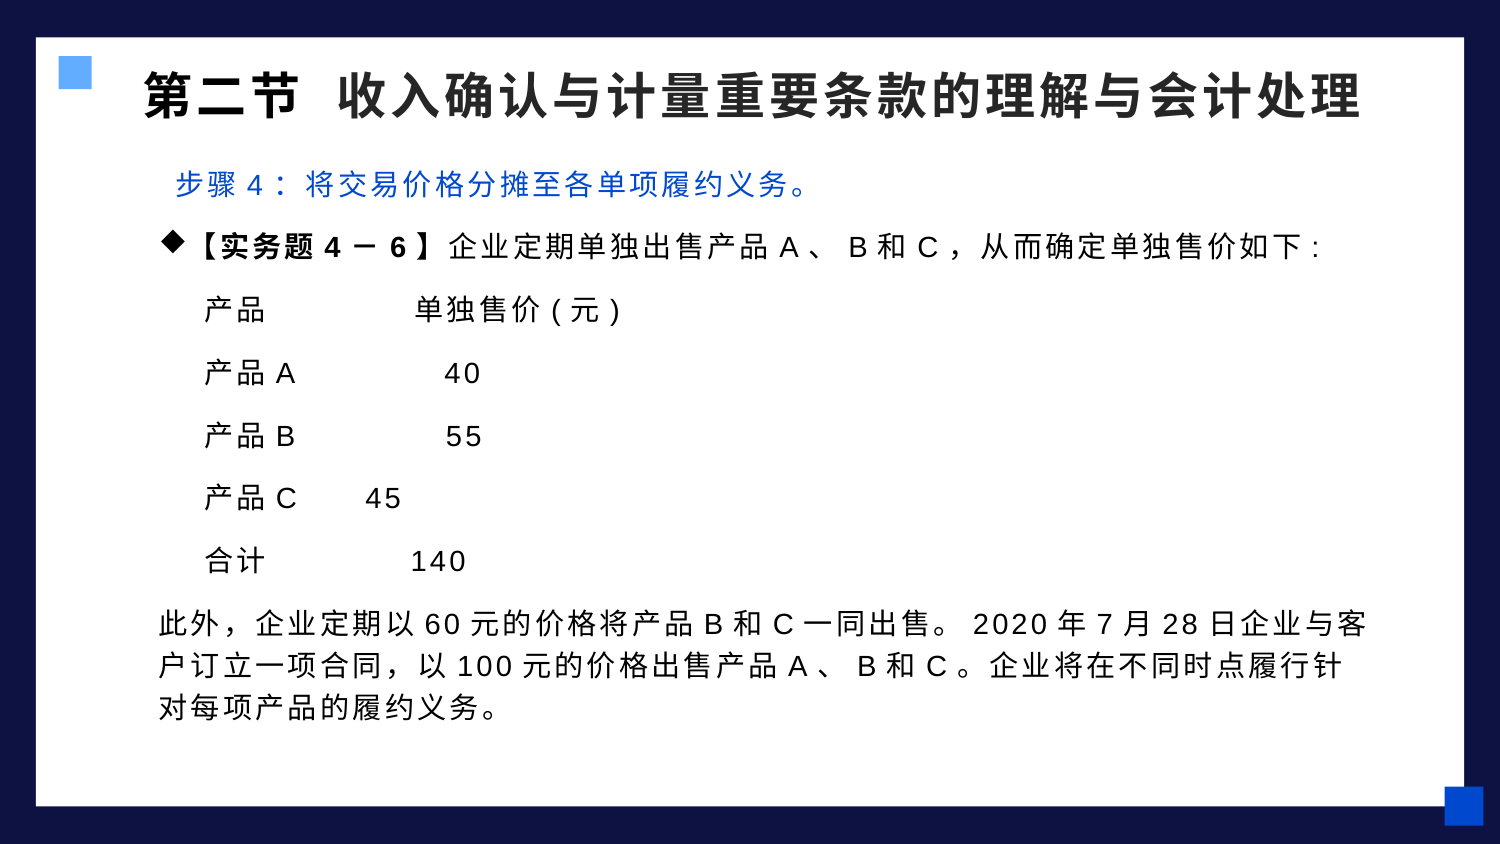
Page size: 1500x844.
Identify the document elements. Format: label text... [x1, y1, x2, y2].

list 步骤4：将交易价格分摊至各单项履约义务。 【实务题4－6】企业定期单独出售产品A、B和C，从而确定单独售价如下: 产品 单独售价(元) 产品A 40 产品B 55 产品C 45 合计 140 此外，企业定期以60元的价格将产品B和C一同出售。2020年7月28日企业与客户订立一项合同，以100元的价格出售产品A、B和C。企业将在不同时点履行针对每项产品的履约义务。 [141, 158, 1389, 584]
text_box 第二节 收入确认与计量重要条款的理解与会计处理 [99, 43, 1400, 133]
